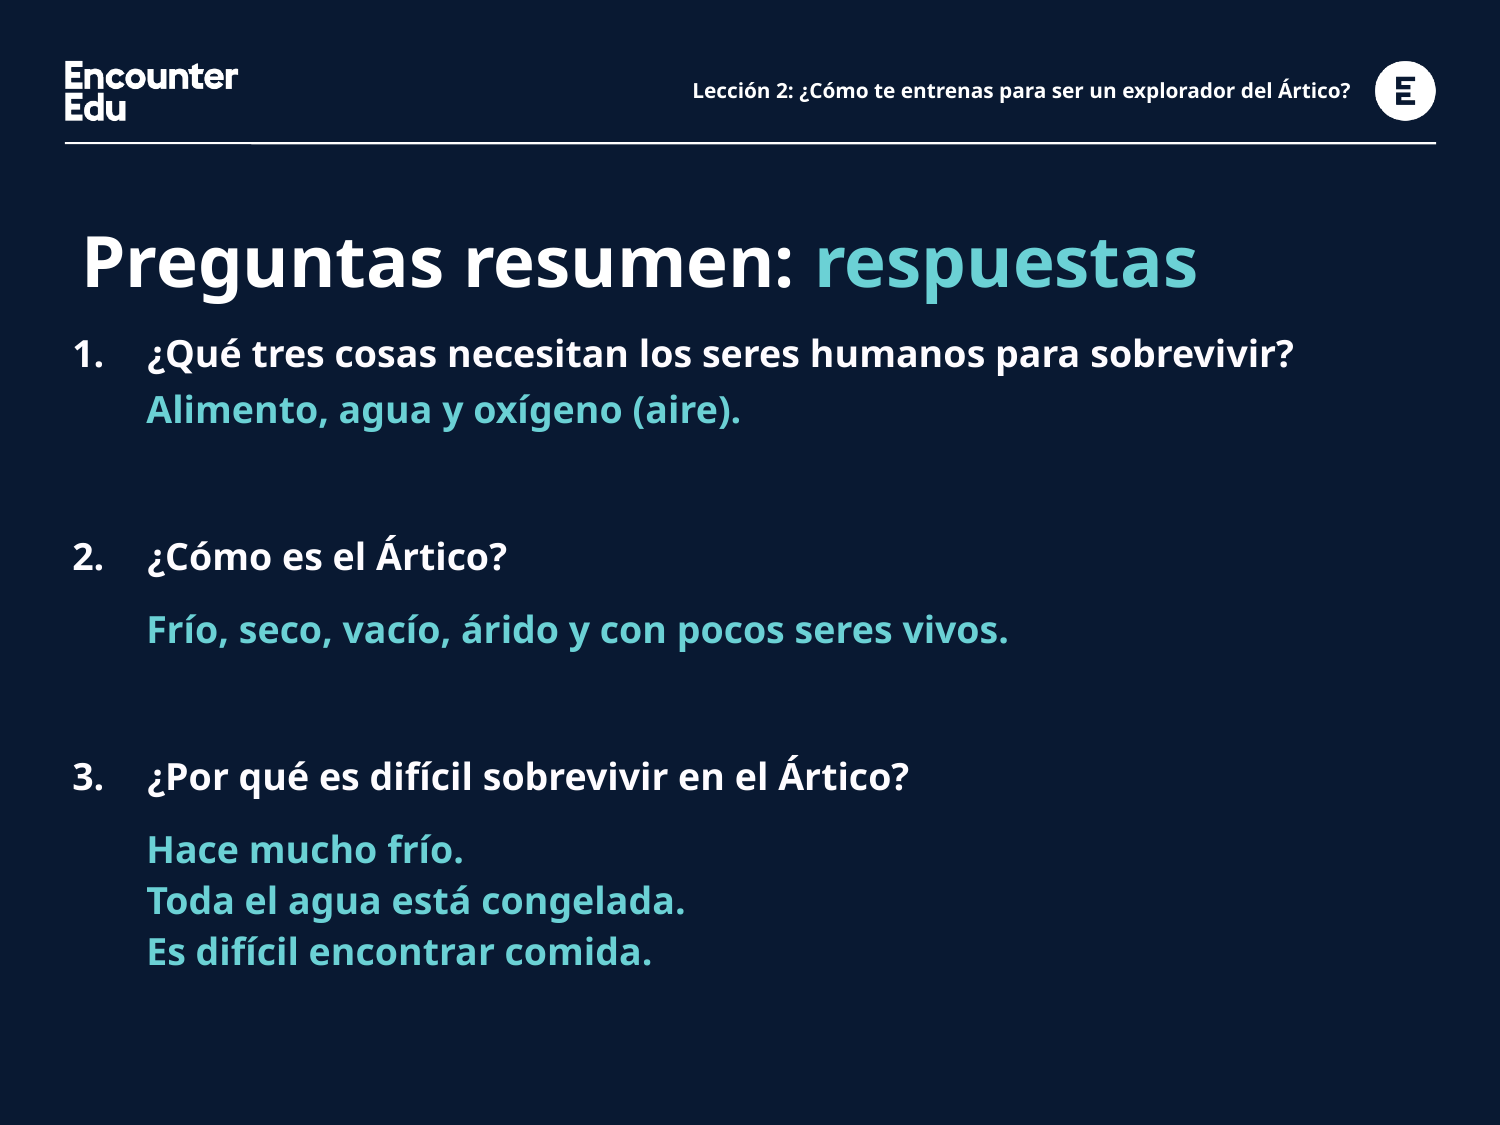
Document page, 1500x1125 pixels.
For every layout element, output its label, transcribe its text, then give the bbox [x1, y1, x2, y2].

text_box Preguntas resumen: respuestas [73, 163, 1424, 367]
picture [61, 59, 243, 122]
title Lección 2: ¿Cómo te entrenas para ser un explorador del Ártico? [635, 71, 1359, 113]
table_cell ¿Cómo es el Ártico? [61, 531, 1426, 603]
table_header ¿Qué tres cosas necesitan los seres humanos para sobrevivir? [61, 328, 1426, 384]
table_cell Hace mucho frío. Toda el agua está congelada. Es difícil encontrar comida. [61, 823, 1426, 991]
table_cell ¿Por qué es difícil sobrevivir en el Ártico? [61, 750, 1426, 823]
picture [1373, 59, 1437, 122]
table_cell Alimento, agua y oxígeno (aire). [61, 384, 1426, 531]
table_cell Frío, seco, vacío, árido y con pocos seres vivos. [61, 603, 1426, 750]
